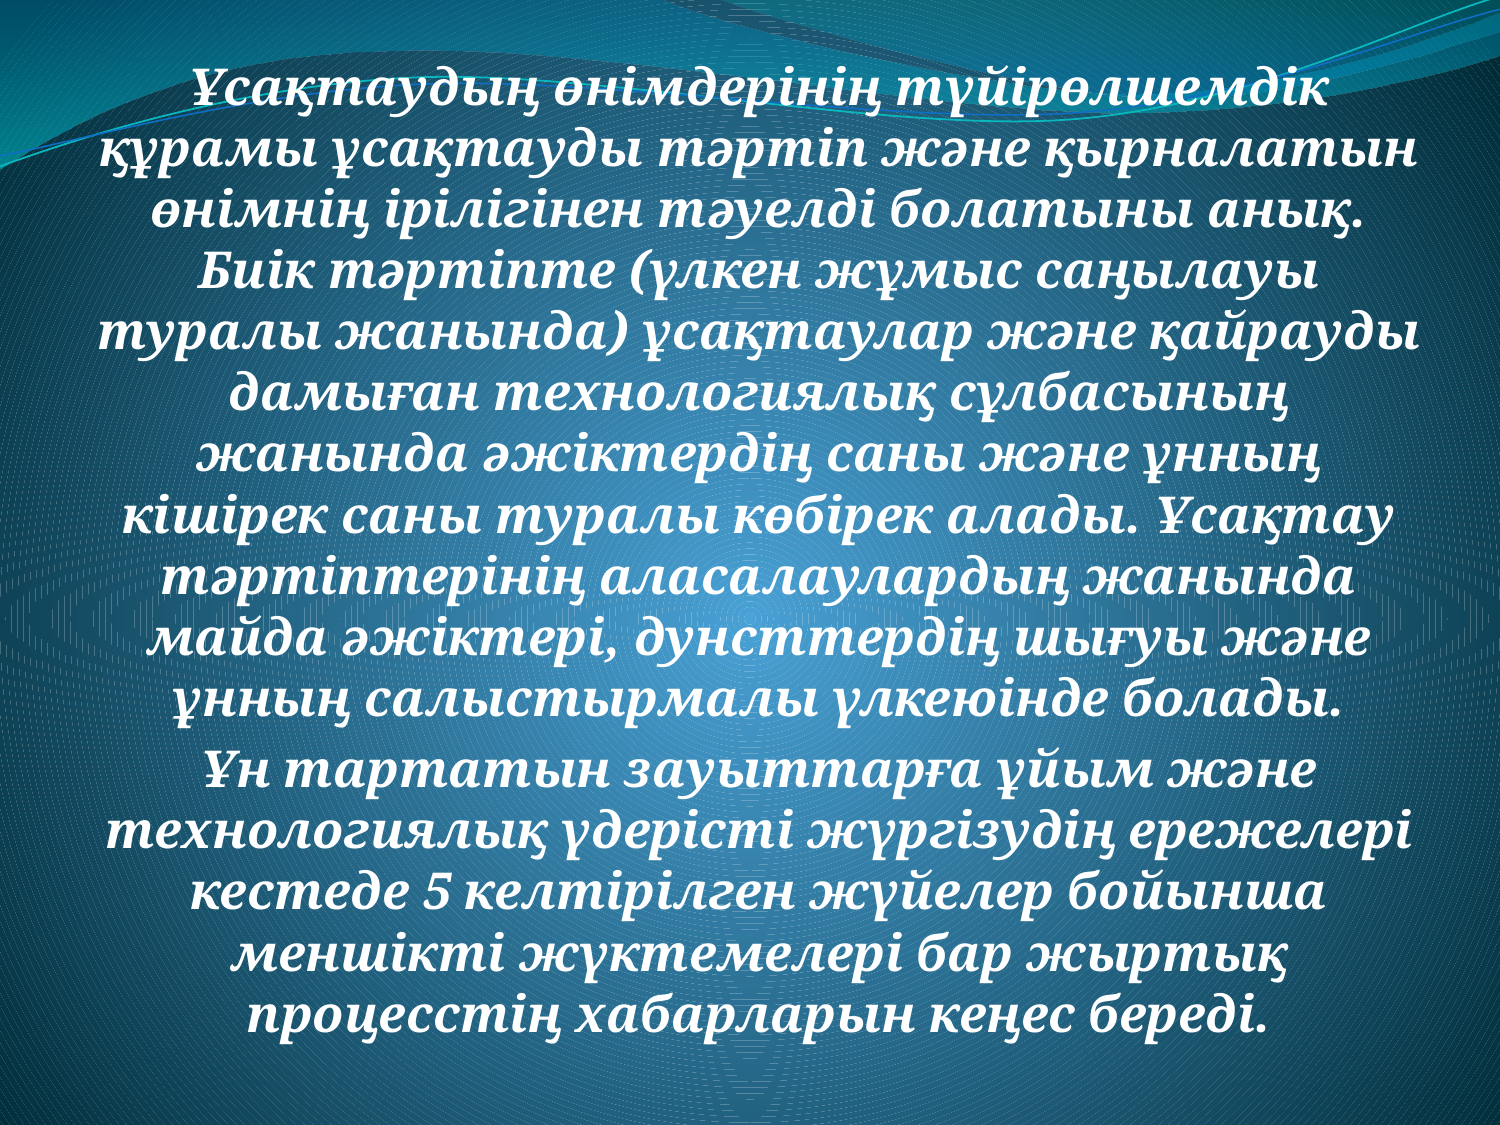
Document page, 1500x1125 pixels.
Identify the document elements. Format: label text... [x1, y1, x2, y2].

subtitle Ұсақтаудың өнiмдерiнiң түйiрөлшемдiк құрамы ұсақтауды тәртiп және қырналатын өнiмнiң iрiлiгiнен тәуелдi болатыны анық. Биiк тәртiпте (үлкен жұмыс саңылауы туралы жанында) ұсақтаулар және қайрауды дамыған технологиялық сұлбасының жанында әжiктердiң саны және ұнның кiшiрек саны туралы көбiрек алады. Ұсақтау тәртiптерiнiң аласалаулардың жанында майда әжiктерi, дунсттердiң шығуы және ұнның салыстырмалы үлкеюiнде болады. Ұн тартатын зауыттарға ұйым және технологиялық үдерiстi жүргiзудiң ережелерi кестеде 5 келтiрiлген жүйелер бойынша меншiктi жүктемелерi бар жыртық процесстiң хабарларын кеңес бередi. [87, 46, 1442, 1067]
